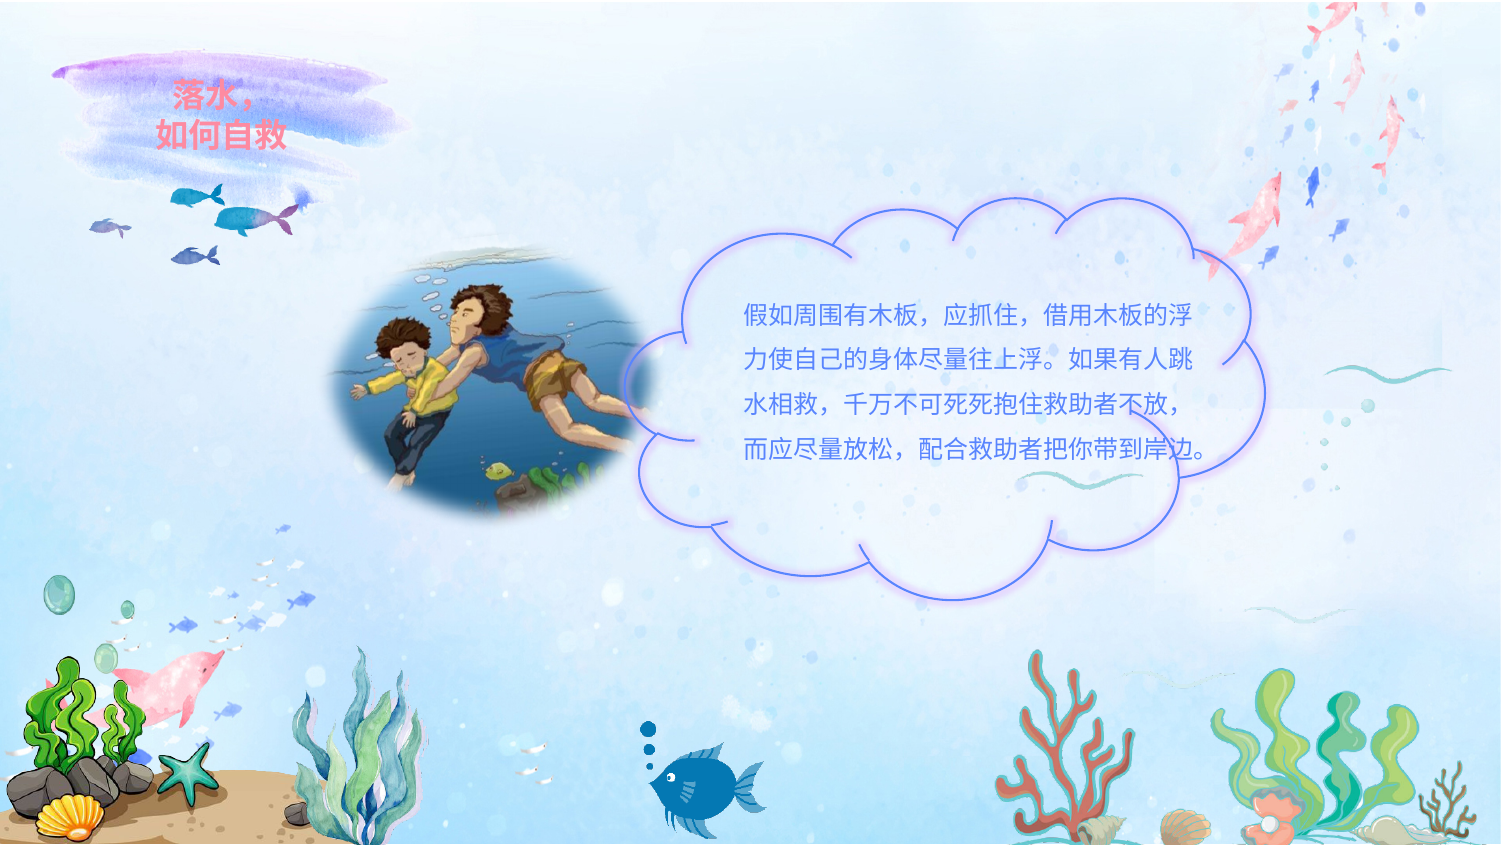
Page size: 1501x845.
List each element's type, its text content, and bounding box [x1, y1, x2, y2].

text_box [47, 48, 413, 380]
text_box 假如周围有木板，应抓住，借用木板的浮力使自己的身体尽量往上浮。如果有人跳水相救，千万不可死死抱住救助者不放，而应尽量放松，配合救助者把你带到岸边。 [728, 276, 1209, 472]
picture [0, 2, 1501, 845]
text_box [671, 197, 1267, 602]
